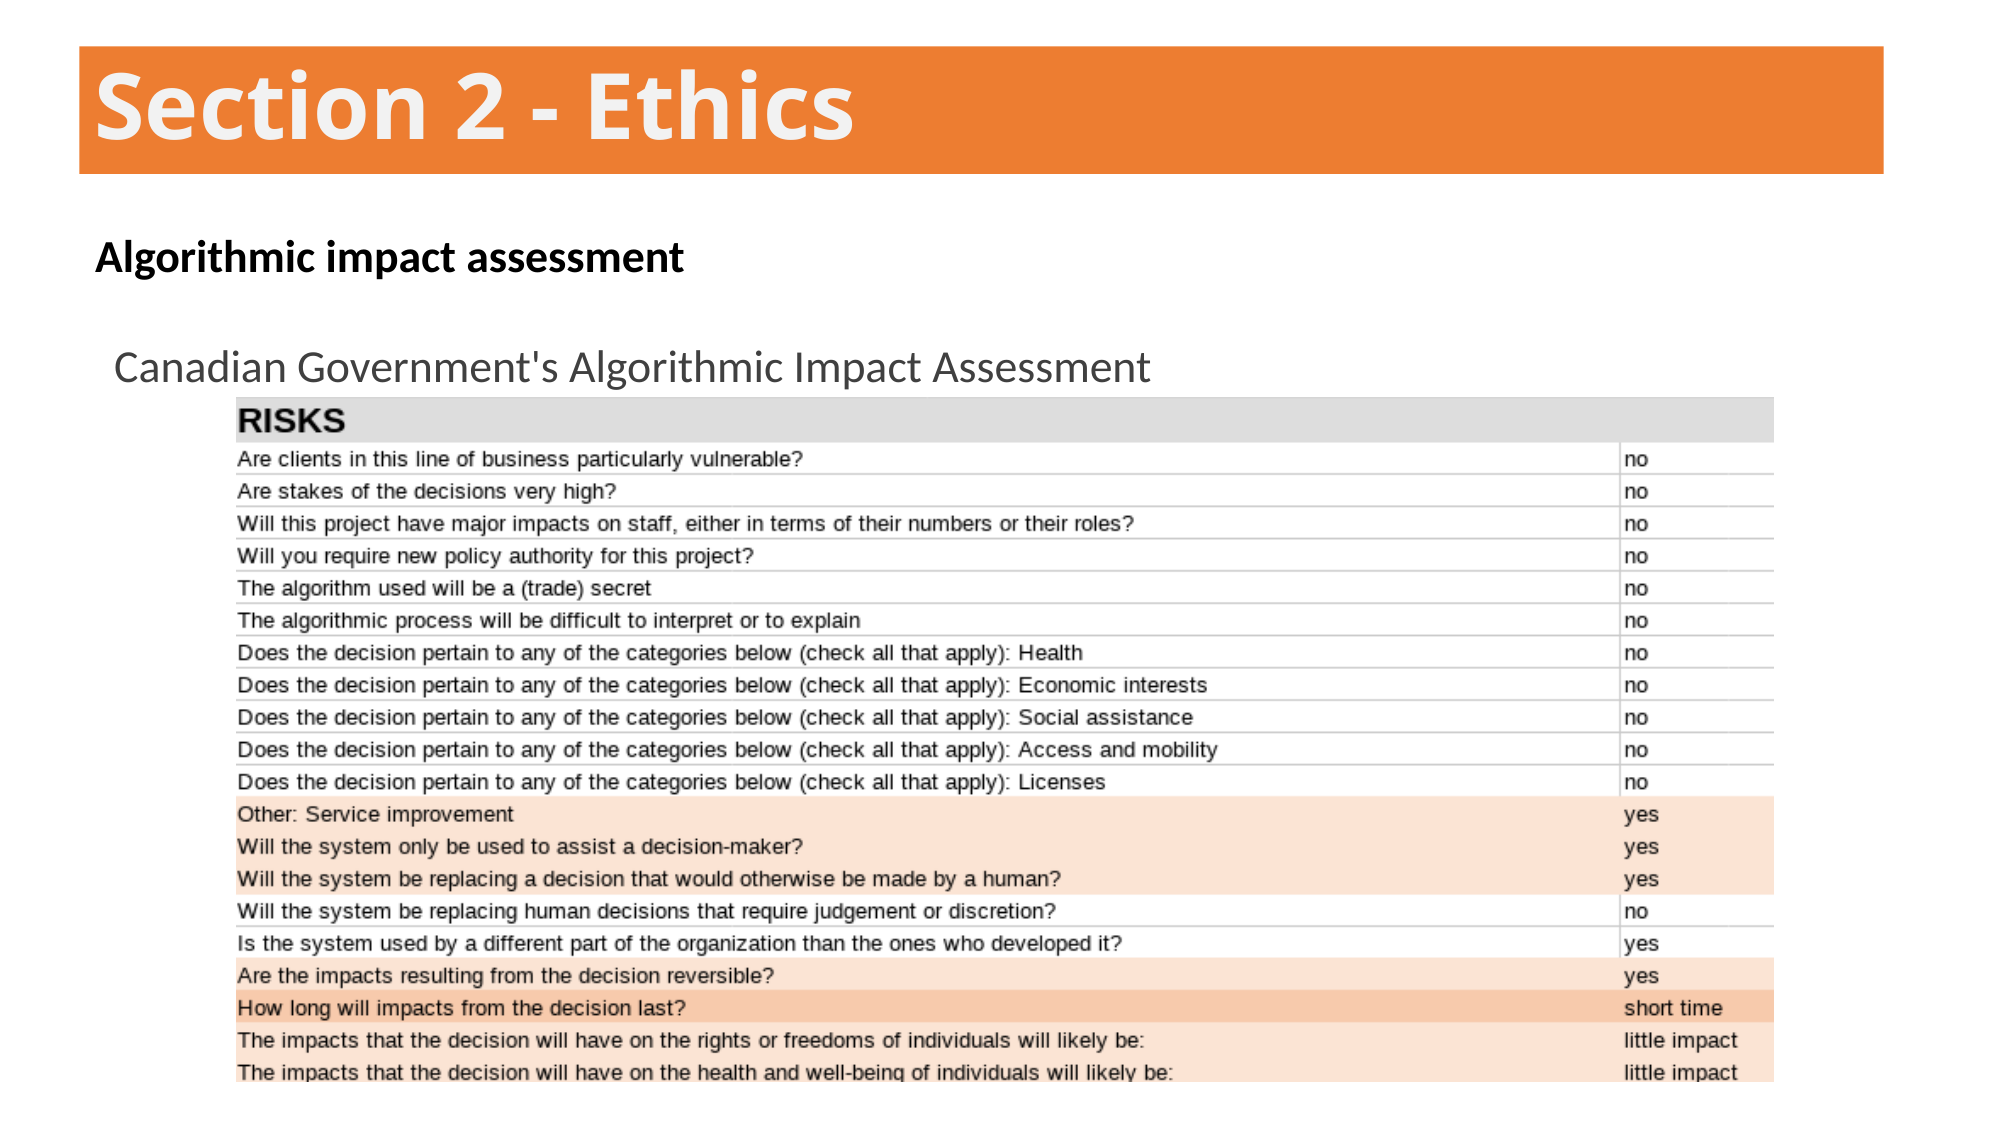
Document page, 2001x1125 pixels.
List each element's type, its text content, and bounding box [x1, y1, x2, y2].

text_box Section 2 - Ethics [79, 46, 1884, 174]
picture [236, 397, 1774, 1082]
text_box Canadian Government's Algorithmic Impact Assessment [99, 329, 1866, 435]
text_box Algorithmic impact assessment [80, 218, 866, 289]
